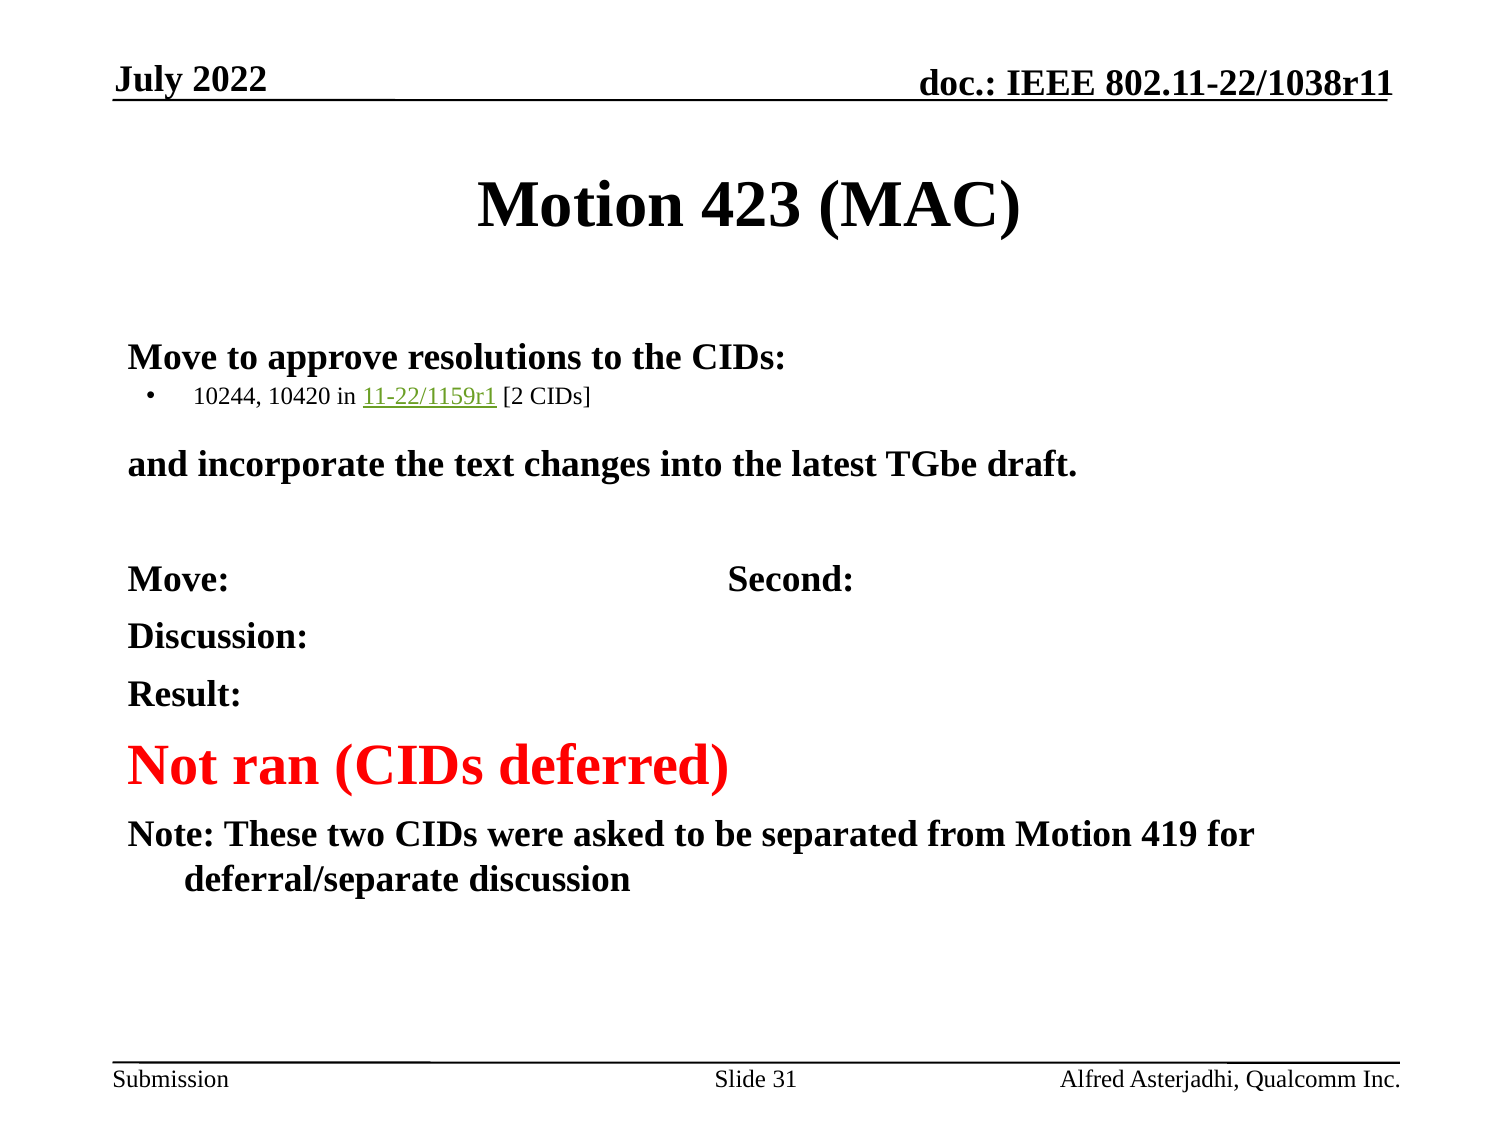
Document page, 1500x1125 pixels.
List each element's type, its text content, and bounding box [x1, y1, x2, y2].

footer Alfred Asterjadhi, Qualcomm Inc. [878, 1061, 1402, 1093]
slide_number Slide 31 [712, 1061, 800, 1123]
title Motion 423 (MAC) [112, 112, 1388, 288]
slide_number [114, 54, 423, 100]
list Move to approve resolutions to the CIDs: 10244, 10420 in 11-22/1159r1 [2 CIDs] and incorporate the text changes into the latest TGbe draft. Move: Second: Discussion: Result: Not ran (CIDs deferred) Note: These two CIDs were asked to be separated from Motion 419 for deferral/separate discussion [112, 324, 1388, 1000]
